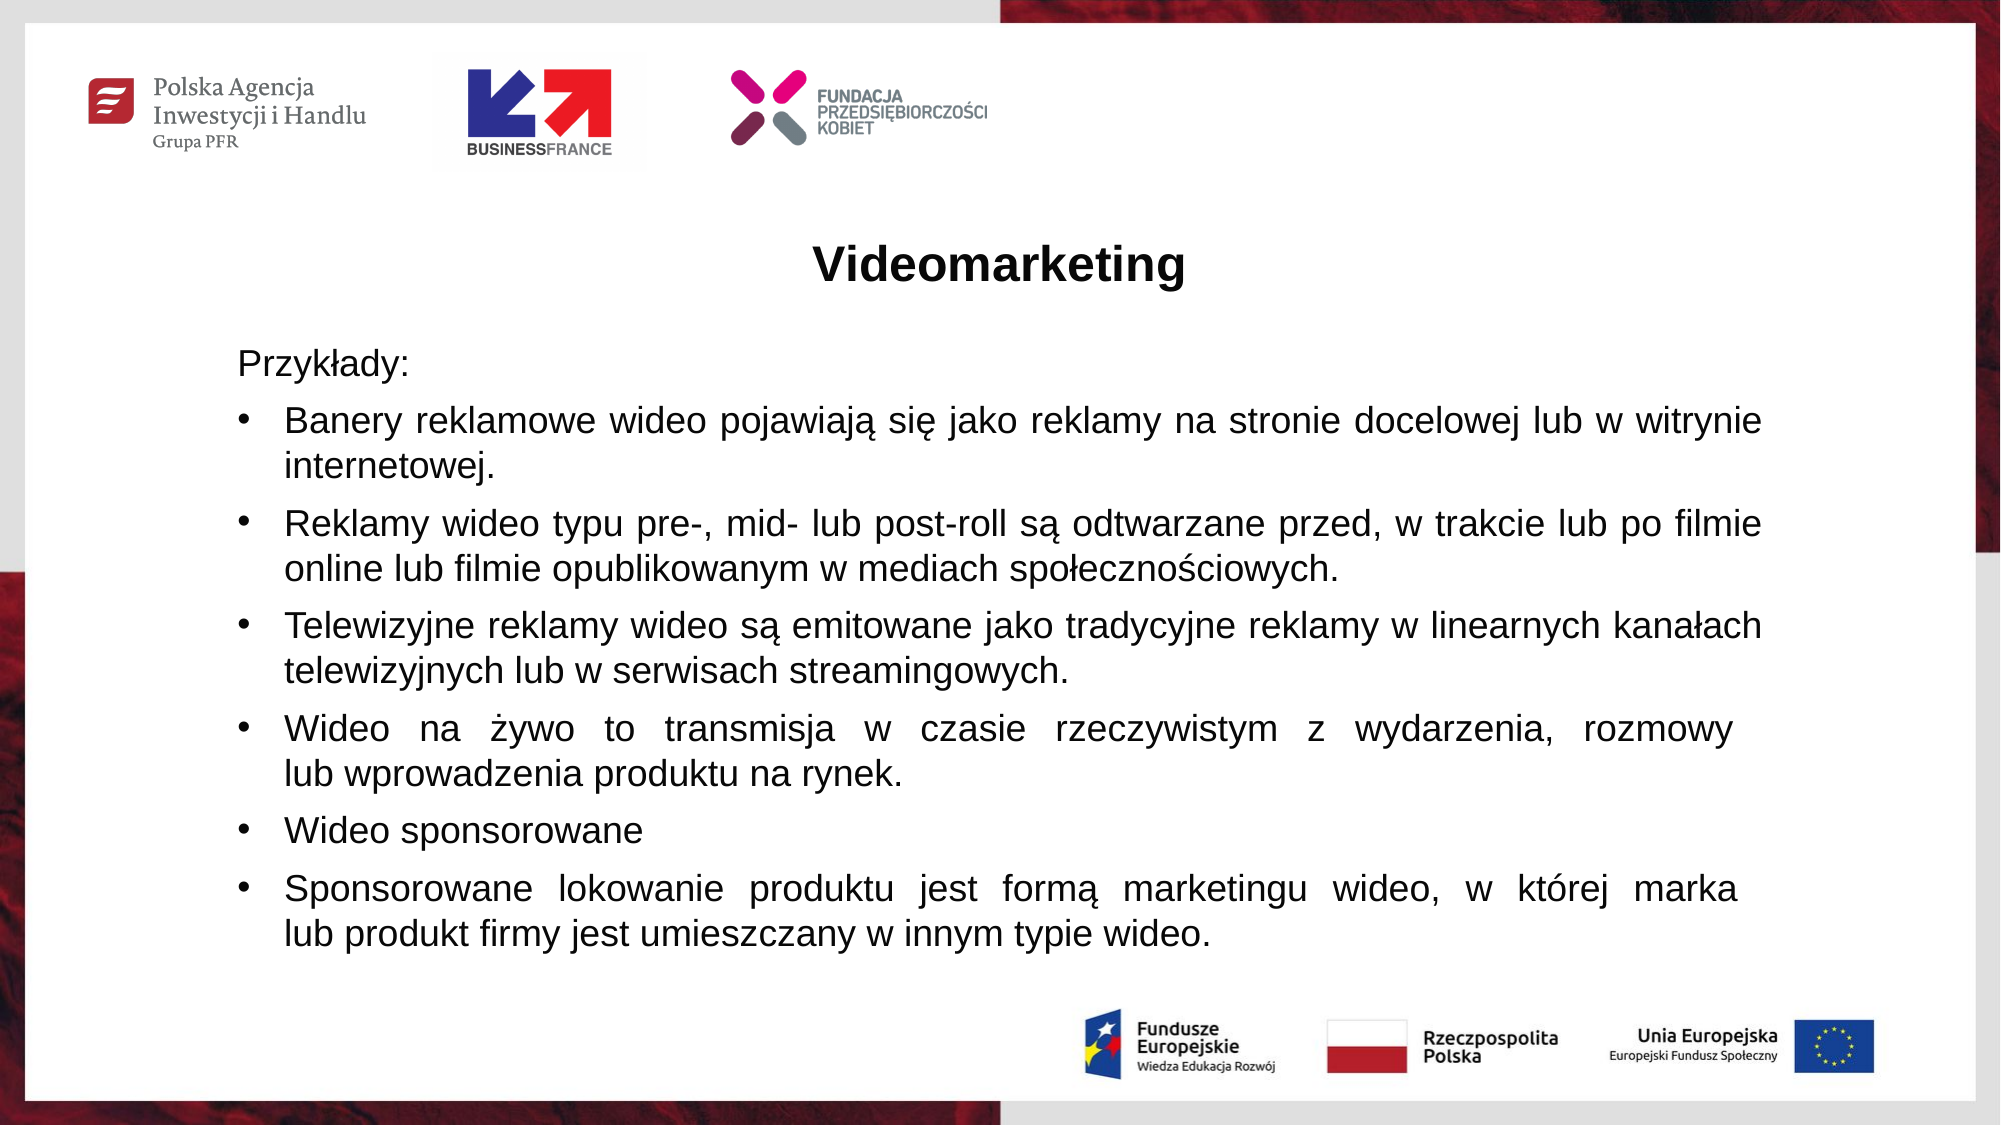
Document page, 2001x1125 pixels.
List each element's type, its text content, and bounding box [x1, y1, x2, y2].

picture [0, 0, 2001, 1125]
text_box Videomarketing [453, 226, 1547, 296]
text_box Przykłady: Banery reklamowe wideo pojawiają się jako reklamy na stronie docelowej lub w witrynie internetowej. Reklamy wideo typu pre-, mid- lub post-roll są odtwarzane przed, w trakcie lub po filmie online lub filmie opublikowanym w mediach społecznościowych. Telewizyjne reklamy wideo są emitowane jako tradycyjne reklamy w linearnych kanałach telewizyjnych lub w serwisach streamingowych. Wideo na żywo to transmisja w czasie rzeczywistym z wydarzenia, rozmowy lub wprowadzenia produktu na rynek. Wideo sponsorowane Sponsorowane lokowanie produktu jest formą marketingu wideo, w której marka lub produkt firmy jest umieszczany w innym typie wideo. [233, 334, 1767, 958]
